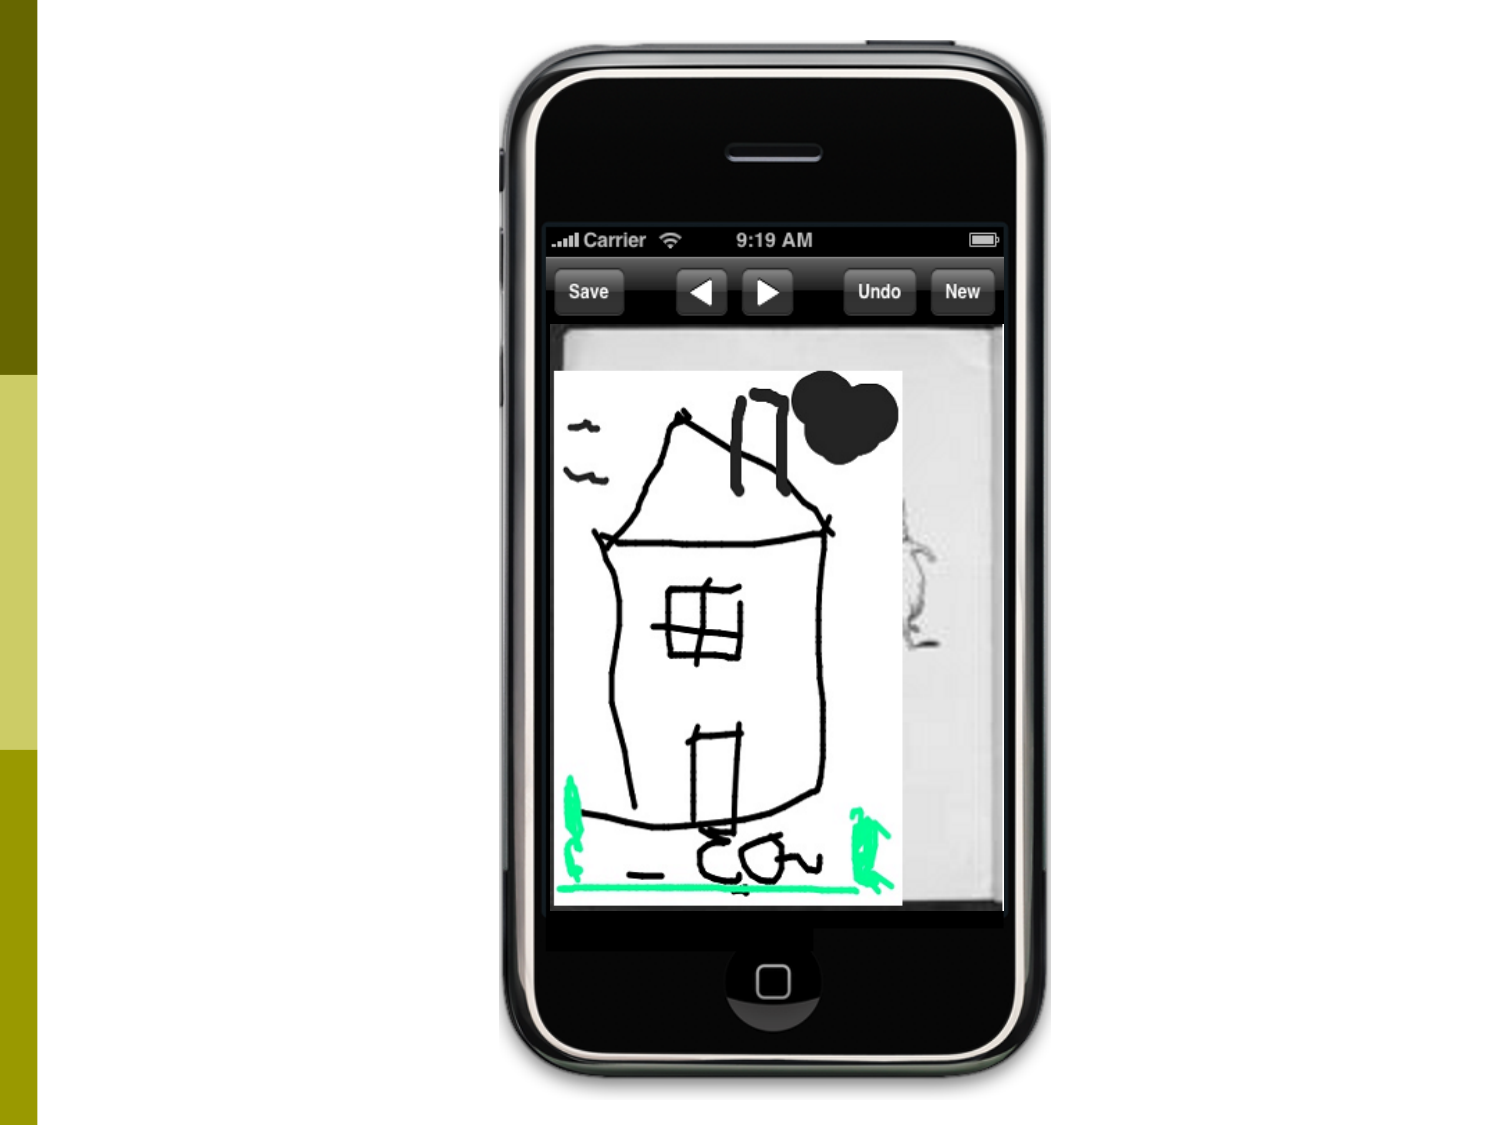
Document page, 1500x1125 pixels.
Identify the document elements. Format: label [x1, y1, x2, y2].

text_box [499, 40, 1051, 1100]
